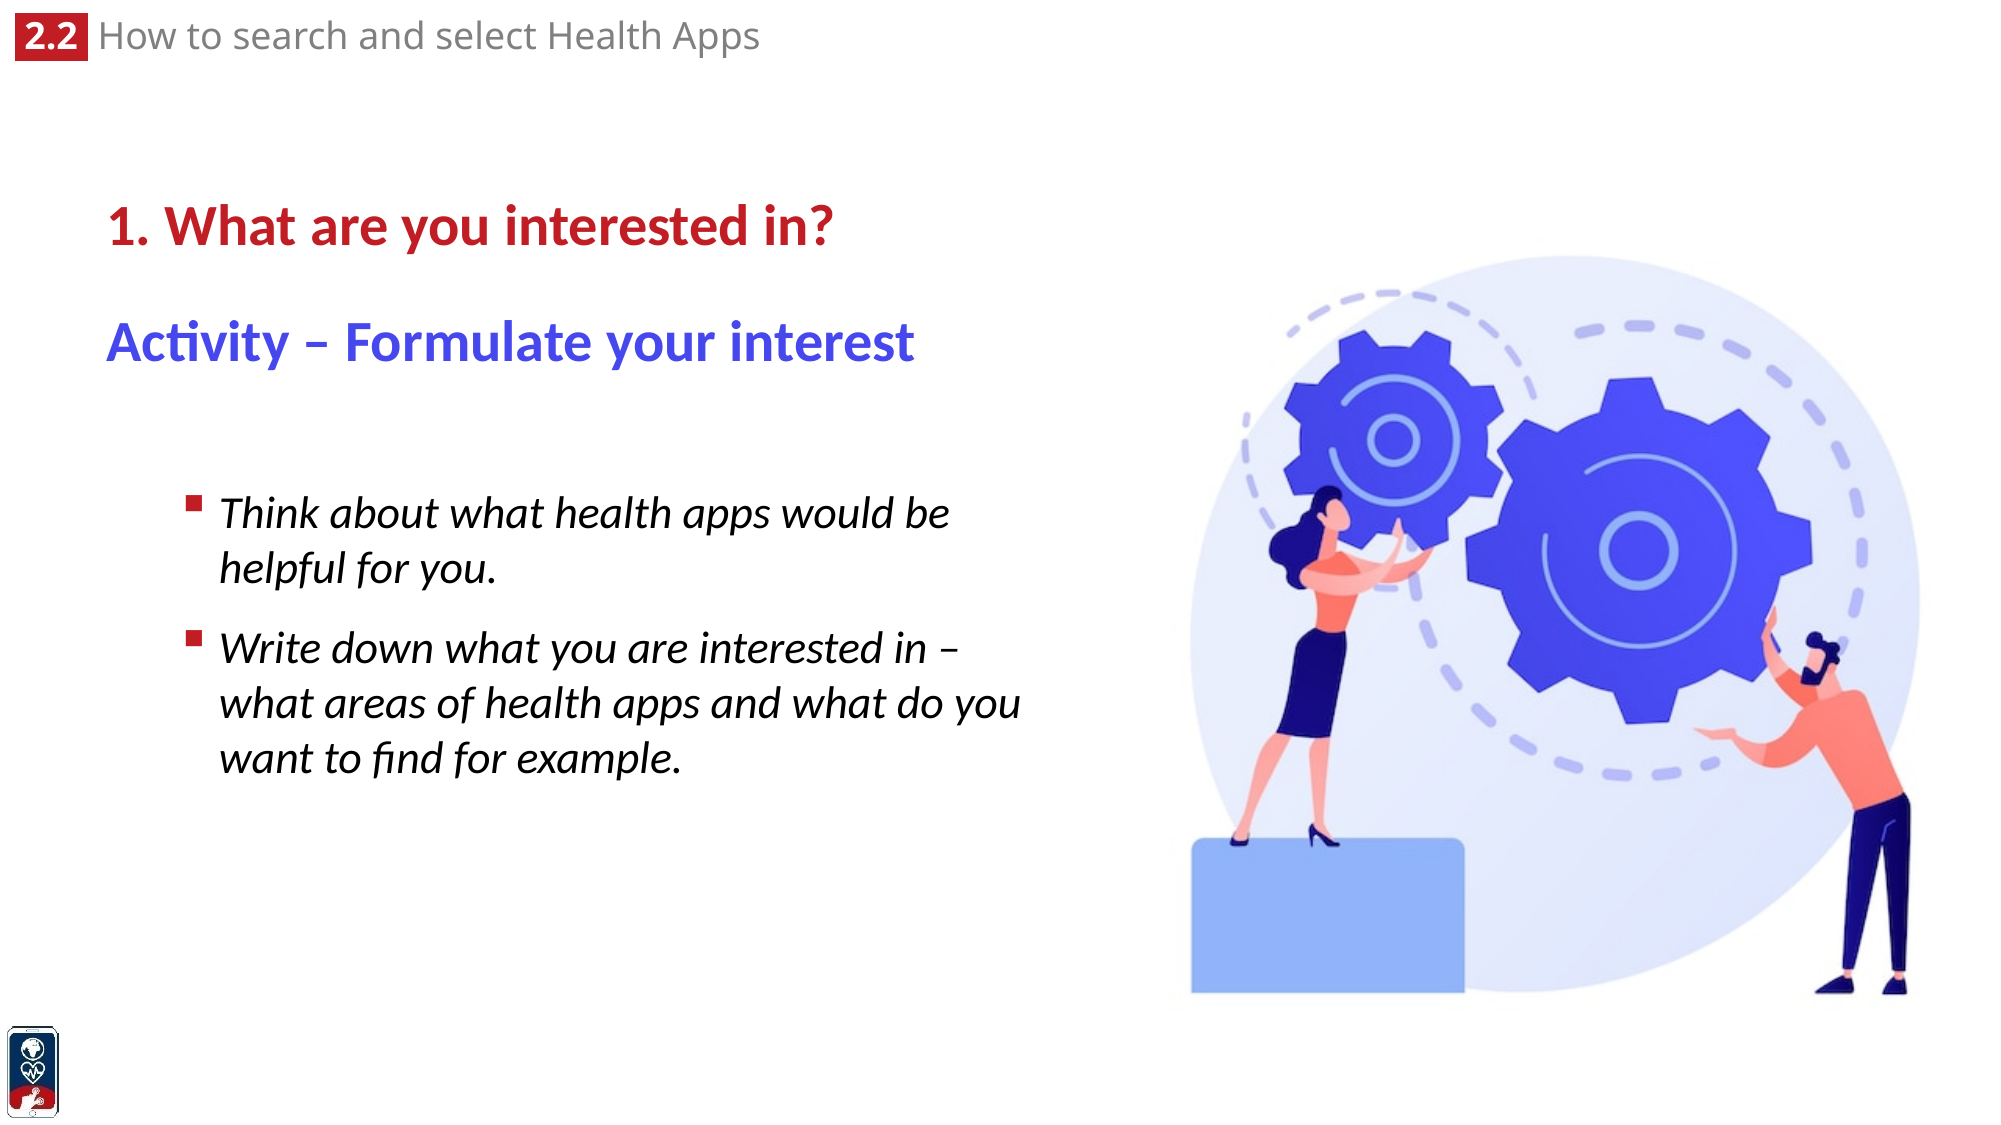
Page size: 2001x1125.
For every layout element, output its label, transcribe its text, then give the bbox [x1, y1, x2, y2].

picture [1069, 136, 2000, 1115]
list Activity – Formulate your interest Think about what health apps would be helpful for you. Write down what you are interested in – what areas of health apps and what do you want to find for example. [91, 295, 1048, 1094]
title 1. What are you interested in? [91, 177, 1069, 277]
picture [7, 1026, 59, 1118]
